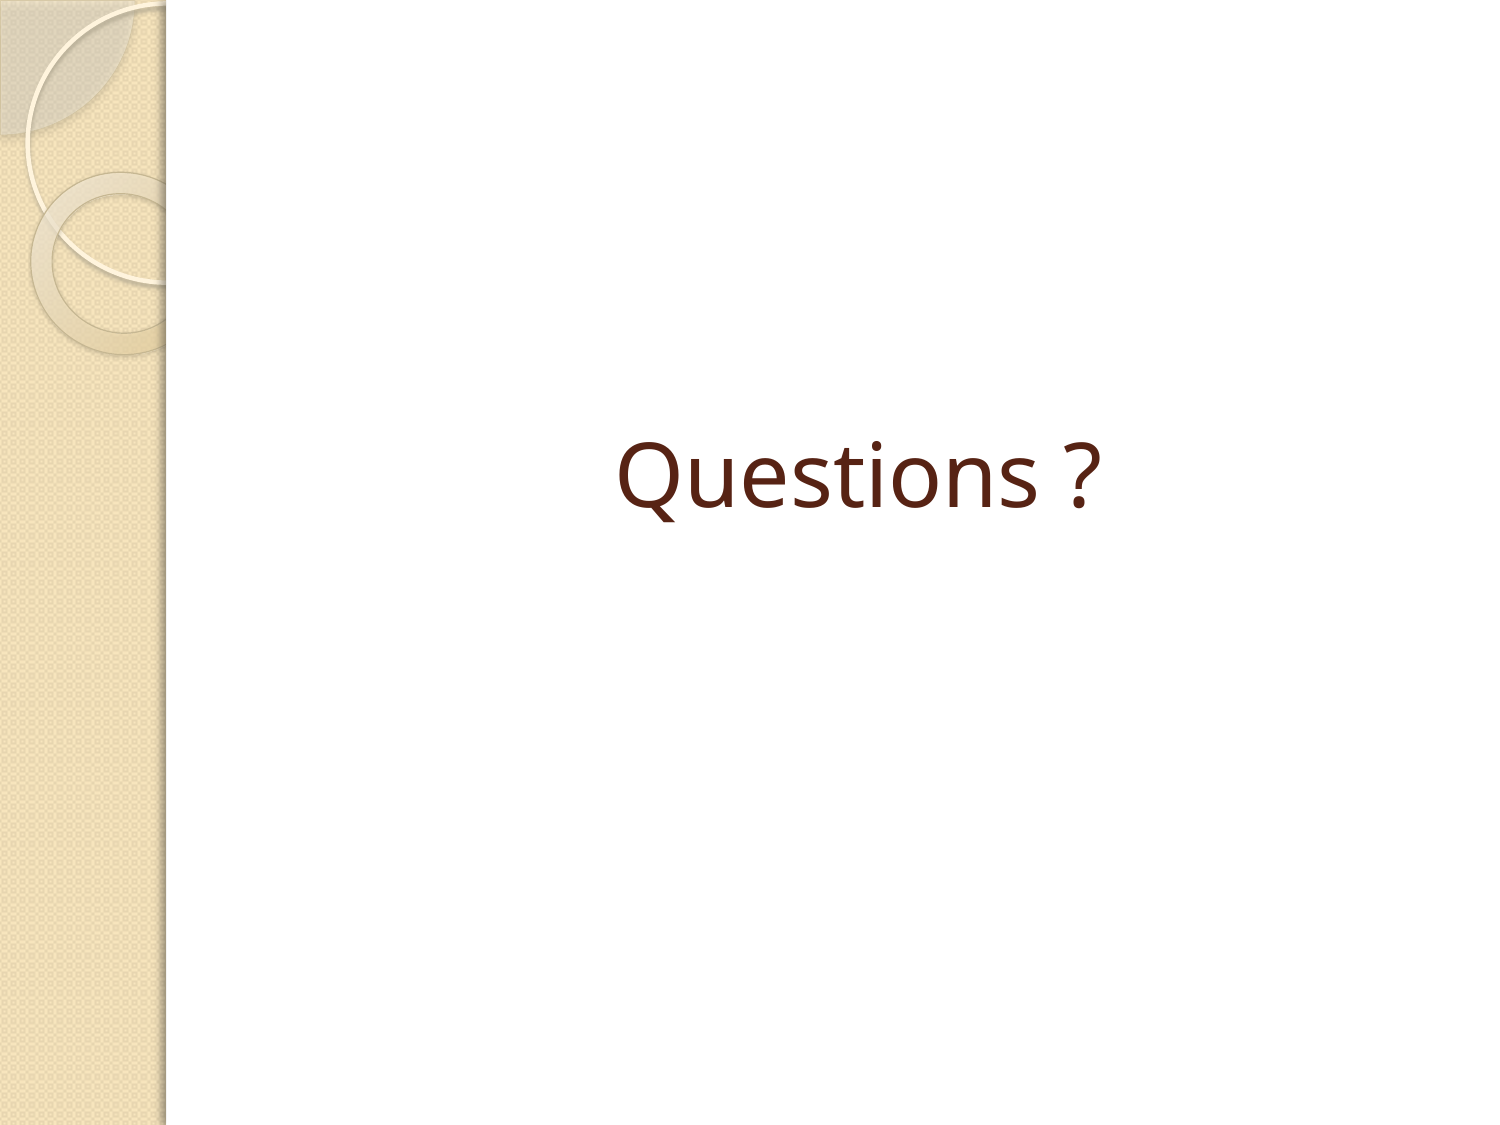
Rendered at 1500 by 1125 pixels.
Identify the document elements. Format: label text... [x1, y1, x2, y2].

title Questions ? [600, 362, 1440, 580]
